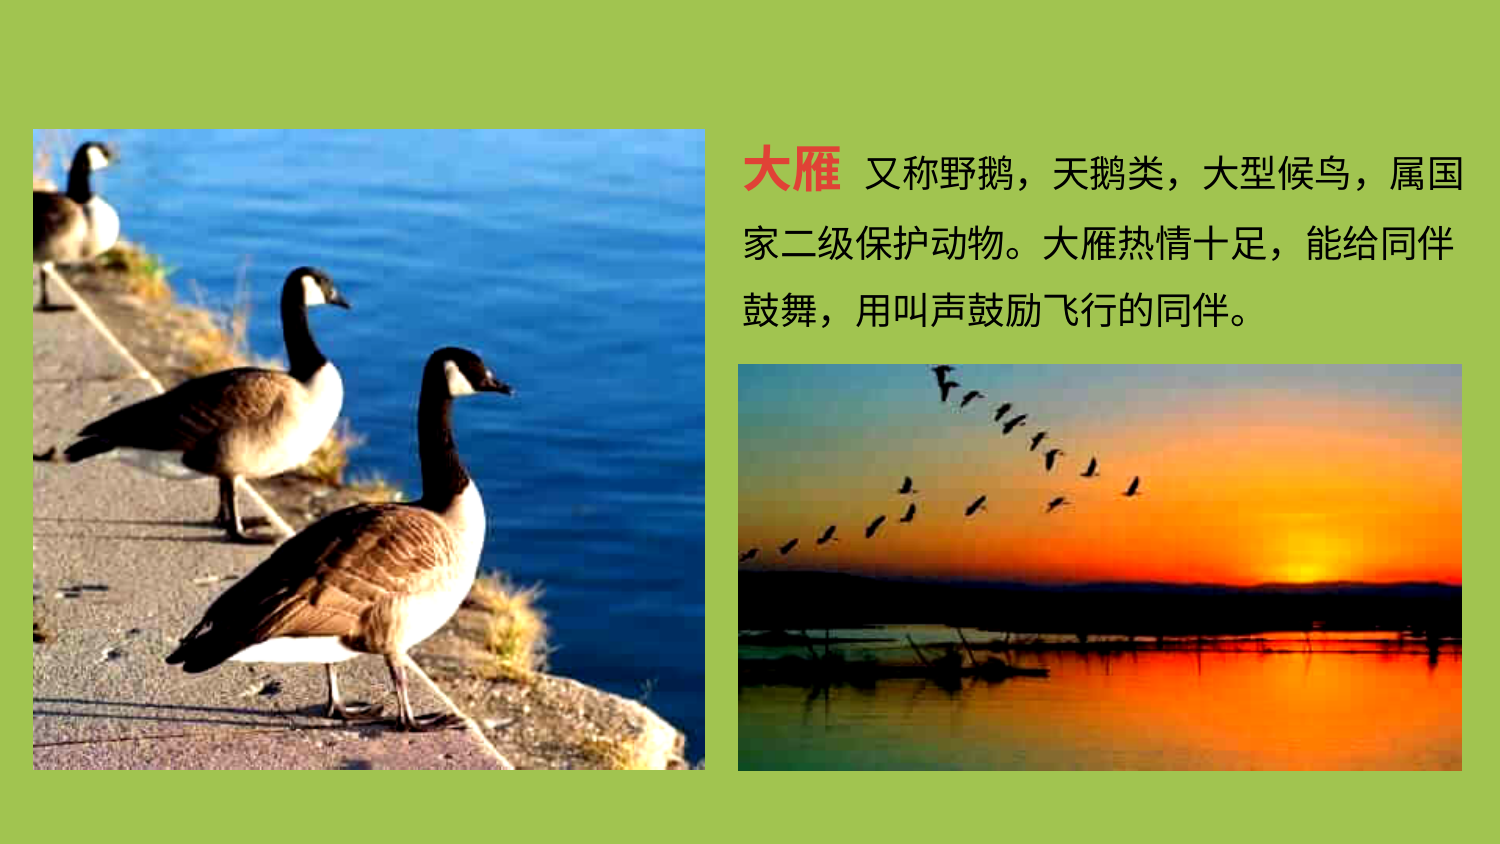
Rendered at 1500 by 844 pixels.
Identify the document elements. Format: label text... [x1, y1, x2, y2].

picture [738, 364, 1462, 771]
text_box 大雁 又称野鹅，天鹅类，大型候鸟，属国家二级保护动物。大雁热情十足，能给同伴鼓舞，用叫声鼓励飞行的同伴。 [731, 101, 1500, 339]
picture [32, 129, 705, 770]
